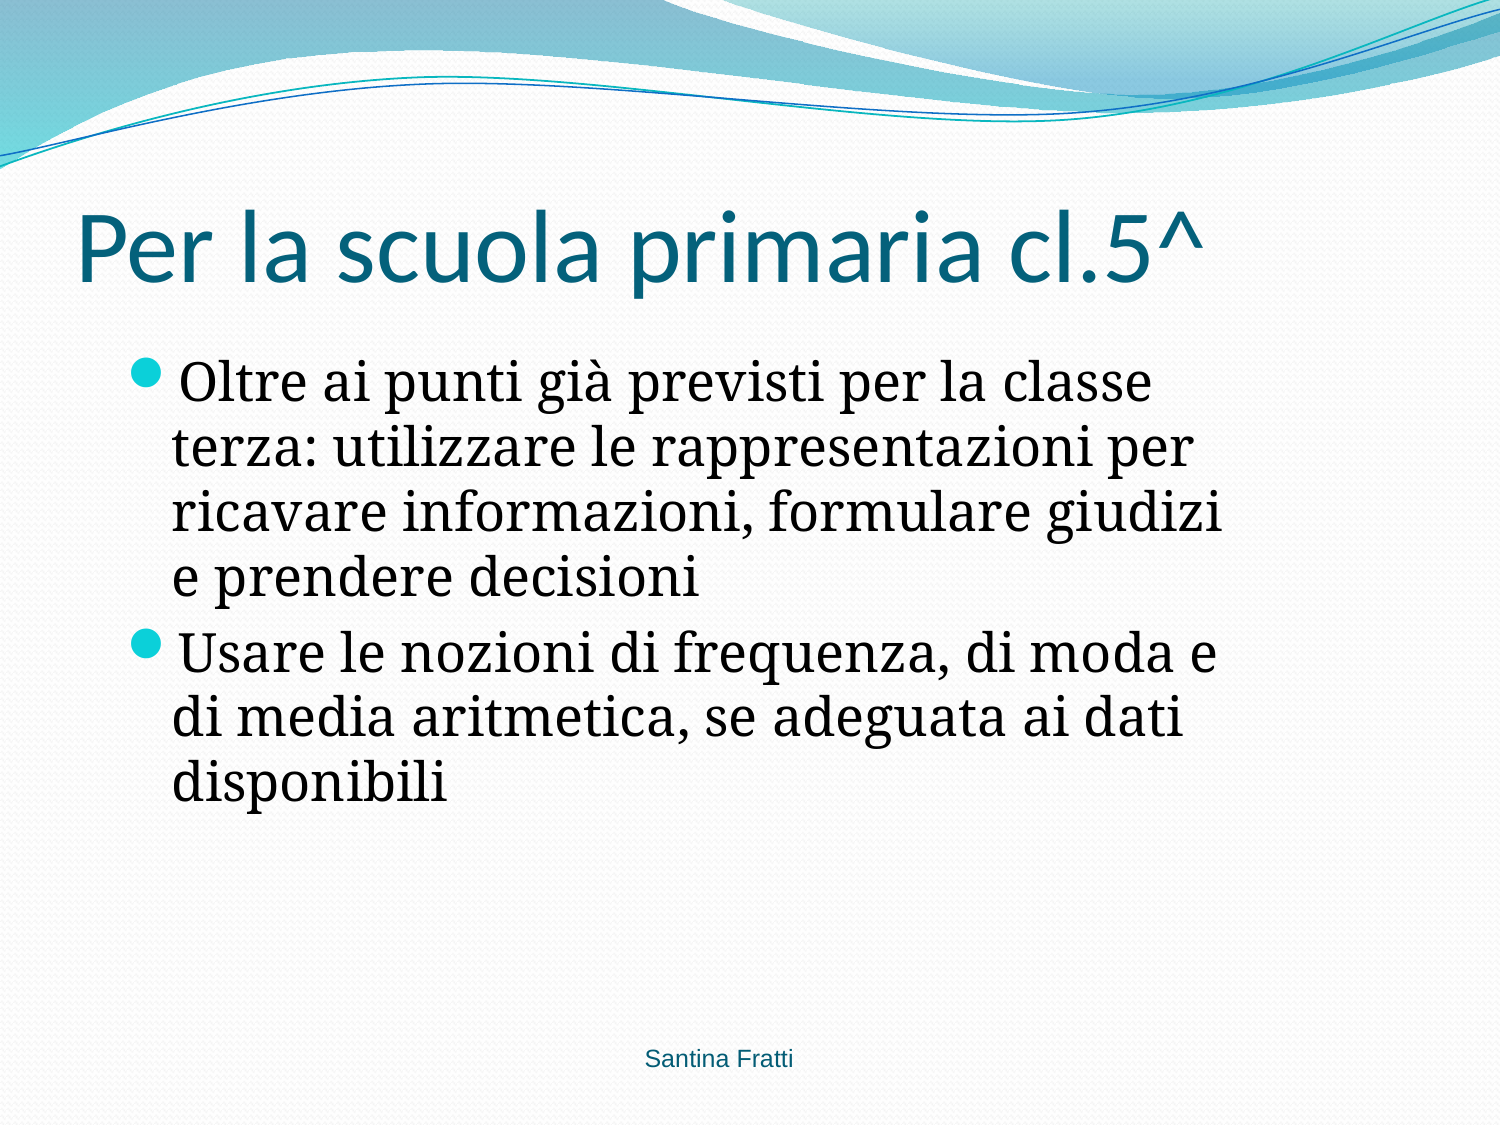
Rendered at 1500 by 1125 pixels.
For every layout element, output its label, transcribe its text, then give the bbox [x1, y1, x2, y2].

footer Santina Fratti [419, 1035, 1020, 1073]
title Per la scuola primaria cl.5^ [75, 115, 1425, 303]
list Oltre ai punti già previsti per la classe terza: utilizzare le rappresentazioni per ricavare informazioni, formulare giudizi e prendere decisioni Usare le nozioni di frequenza, di moda e di media aritmetica, se adeguata ai dati disponibili [112, 264, 1263, 1035]
